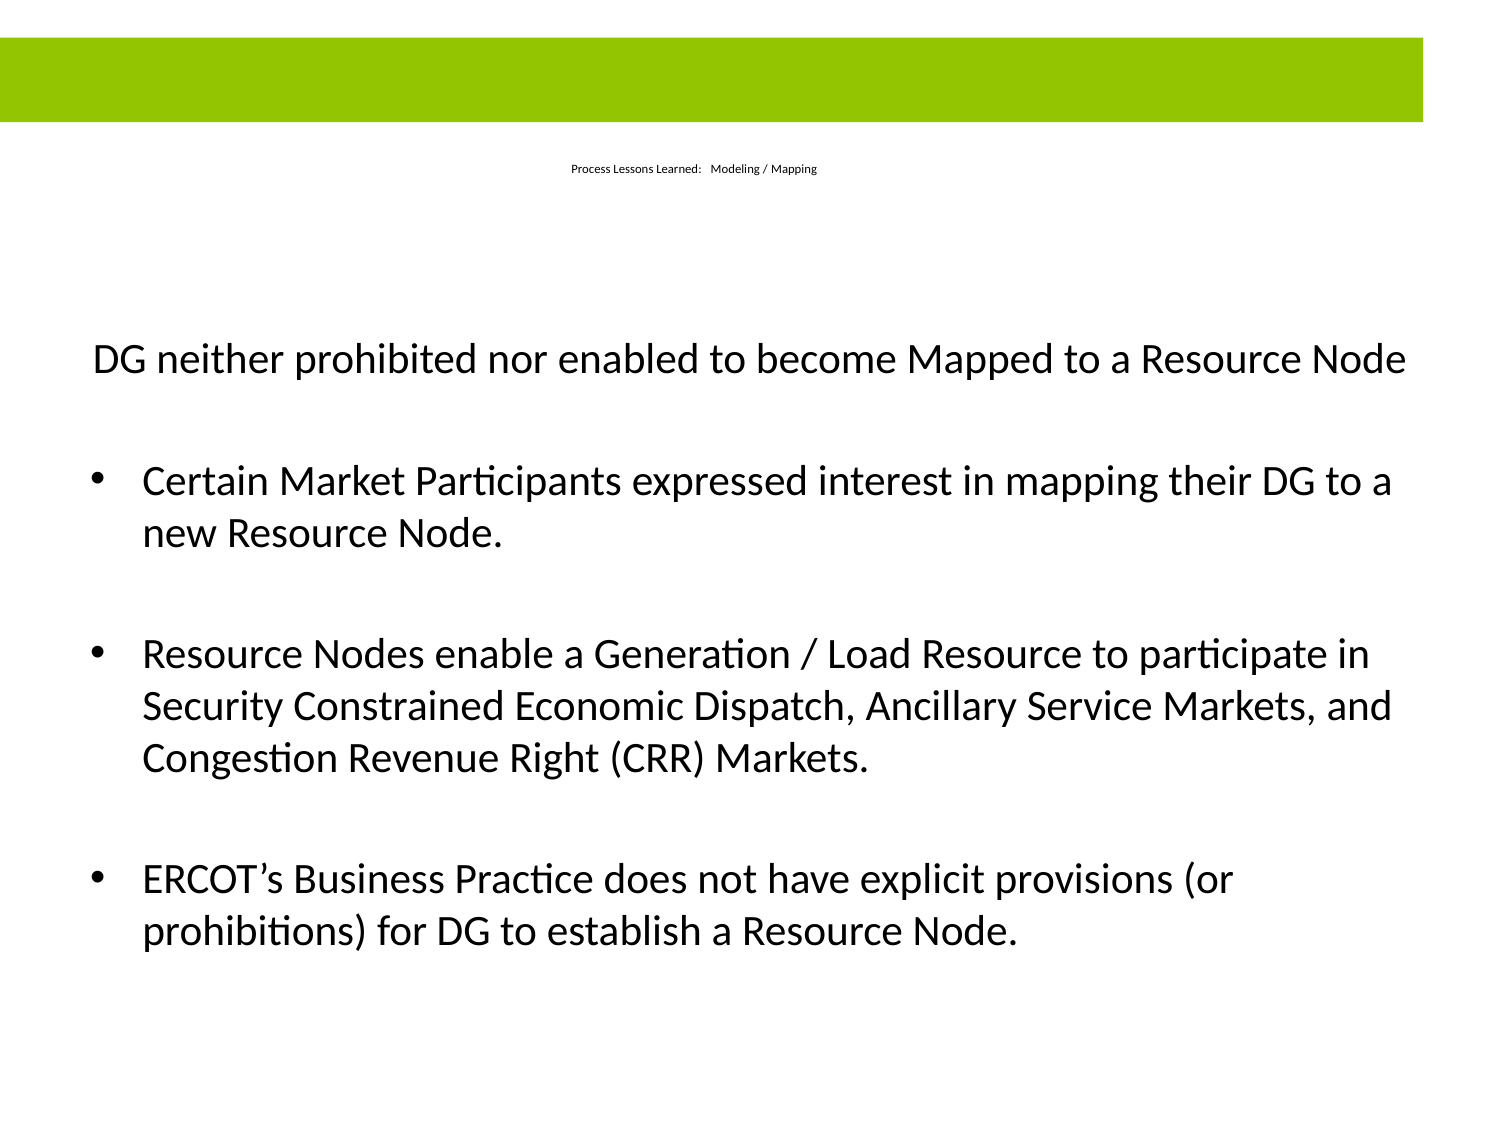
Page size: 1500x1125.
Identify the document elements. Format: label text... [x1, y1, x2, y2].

list DG neither prohibited nor enabled to become Mapped to a Resource Node Certain Market Participants expressed interest in mapping their DG to a new Resource Node. Resource Nodes enable a Generation / Load Resource to participate in Security Constrained Economic Dispatch, Ancillary Service Markets, and Congestion Revenue Right (CRR) Markets. ERCOT’s Business Practice does not have explicit provisions (or prohibitions) for DG to establish a Resource Node. [75, 262, 1425, 1005]
title Process Lessons Learned: Modeling / Mapping [27, 152, 1362, 222]
